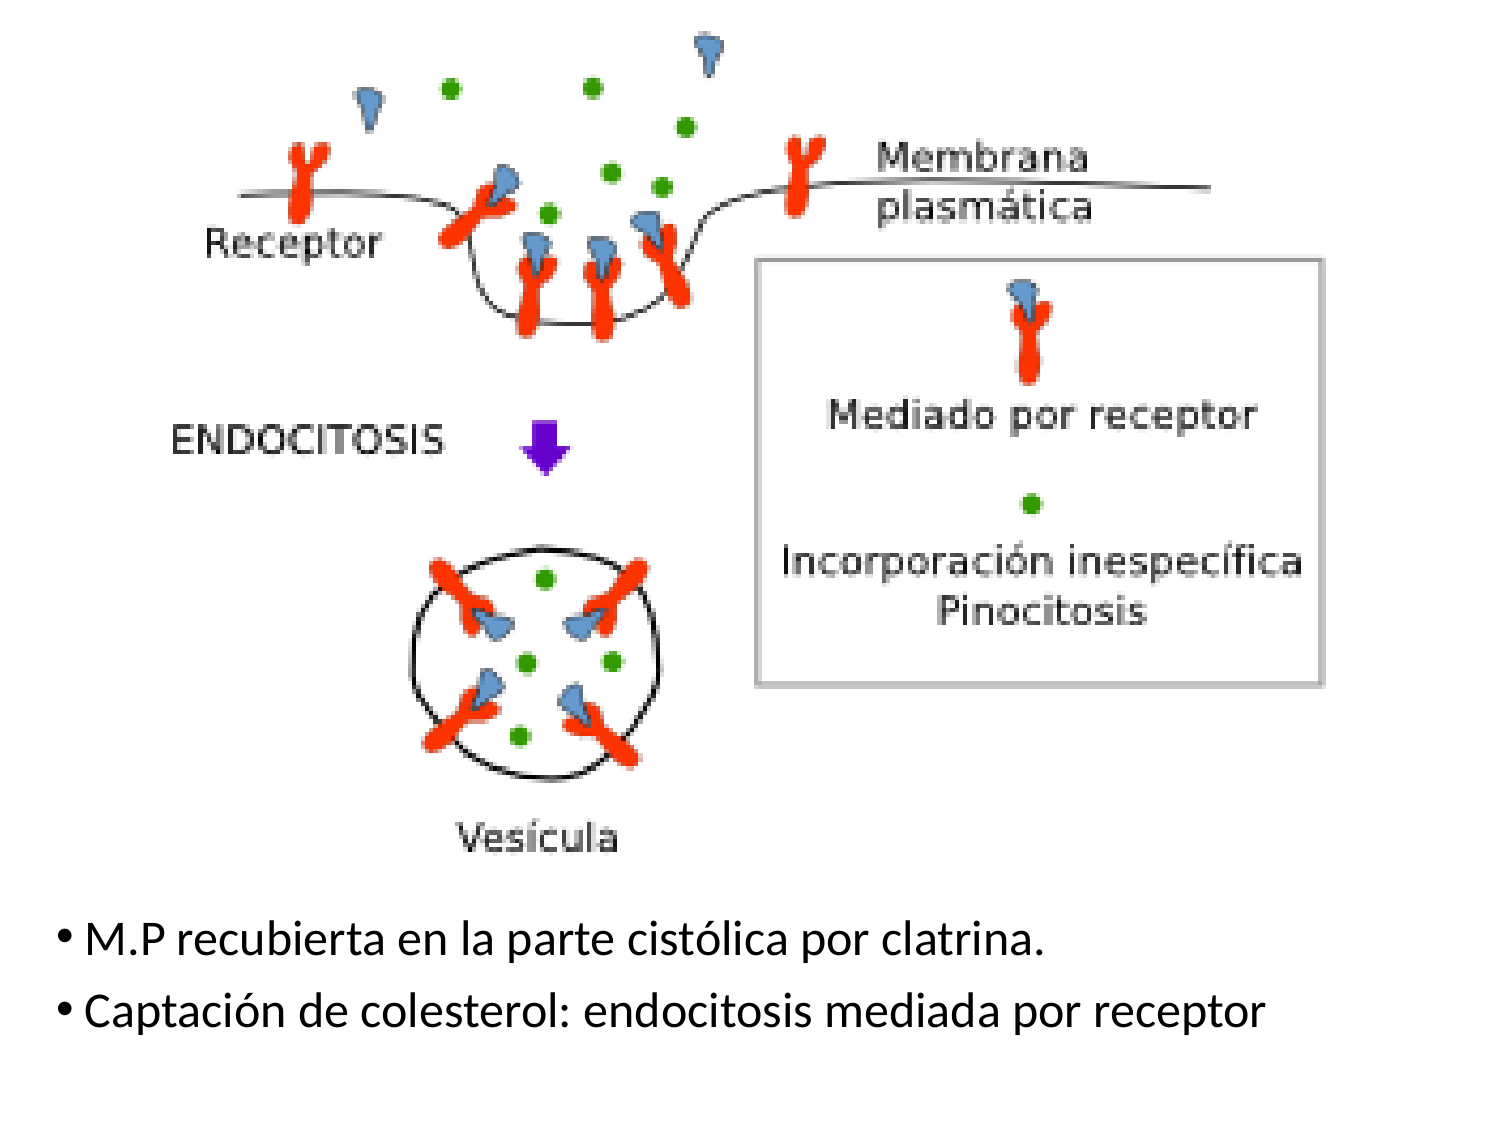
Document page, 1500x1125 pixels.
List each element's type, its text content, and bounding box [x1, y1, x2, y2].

text_box M.P recubierta en la parte cistólica por clatrina. Captación de colesterol: endocitosis mediada por receptor [41, 897, 1500, 1046]
picture [151, 18, 1348, 895]
